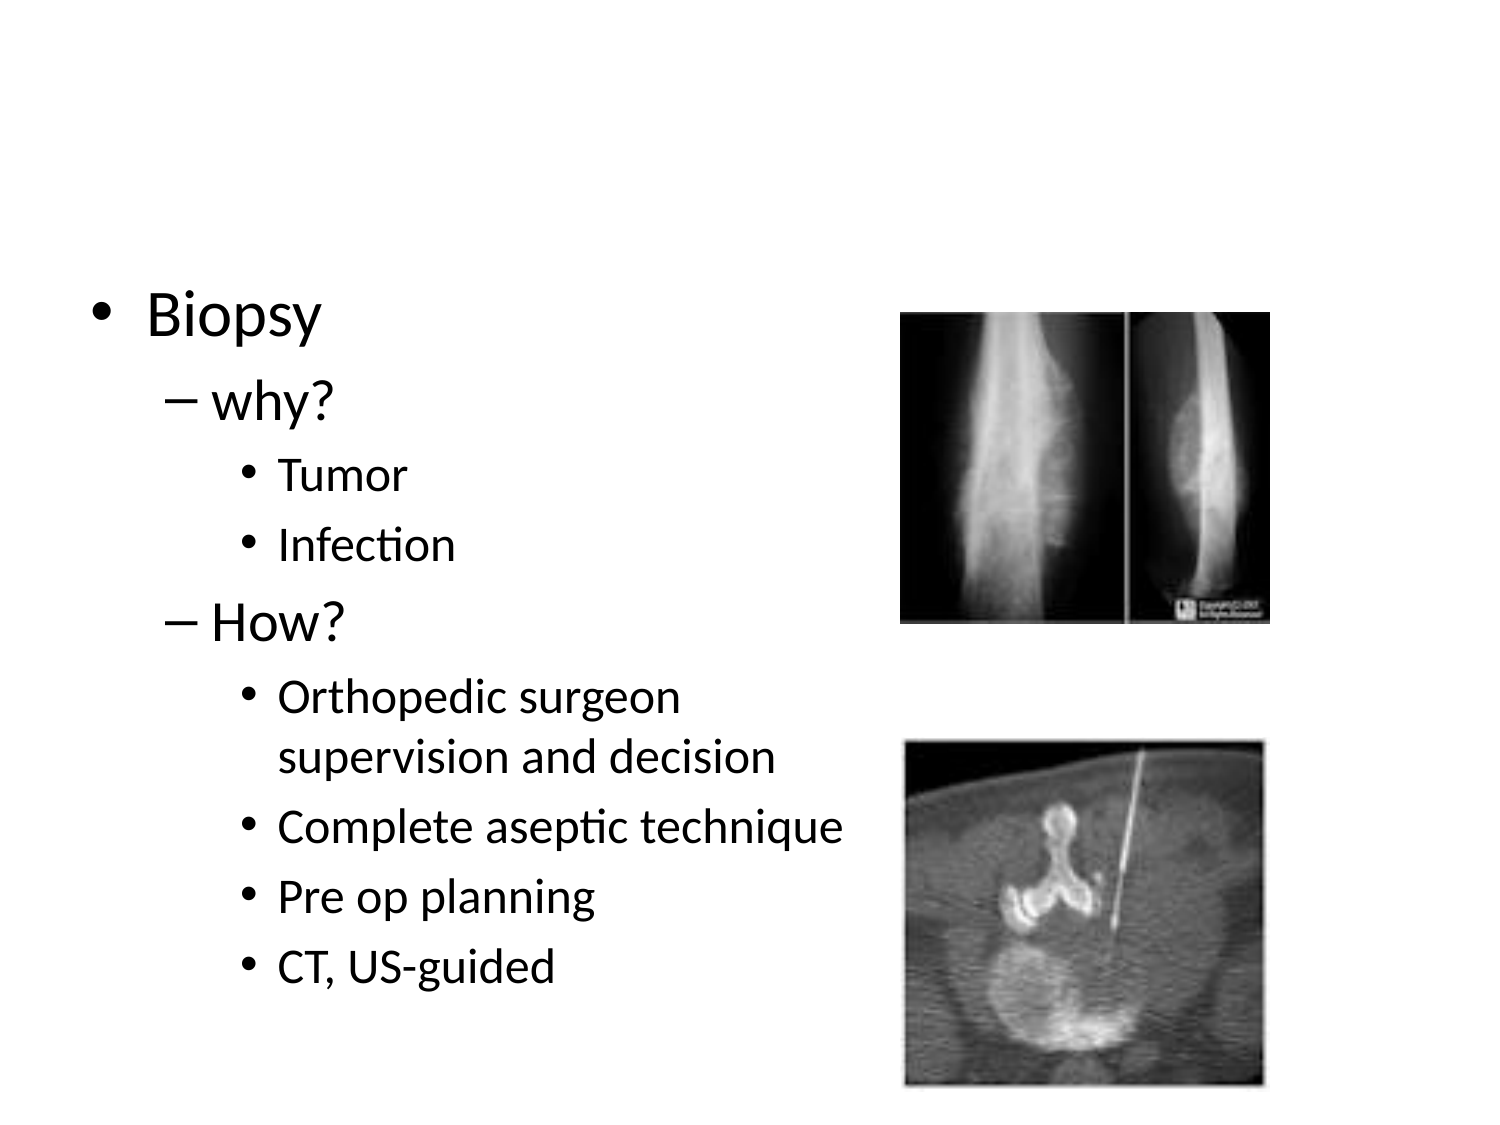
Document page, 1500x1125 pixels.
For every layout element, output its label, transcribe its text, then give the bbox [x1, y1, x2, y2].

list Biopsy why? Tumor Infection How? Orthopedic surgeon supervision and decision Complete aseptic technique Pre op planning CT, US-guided [75, 262, 925, 1005]
picture [899, 737, 1271, 1093]
picture [899, 312, 1271, 625]
